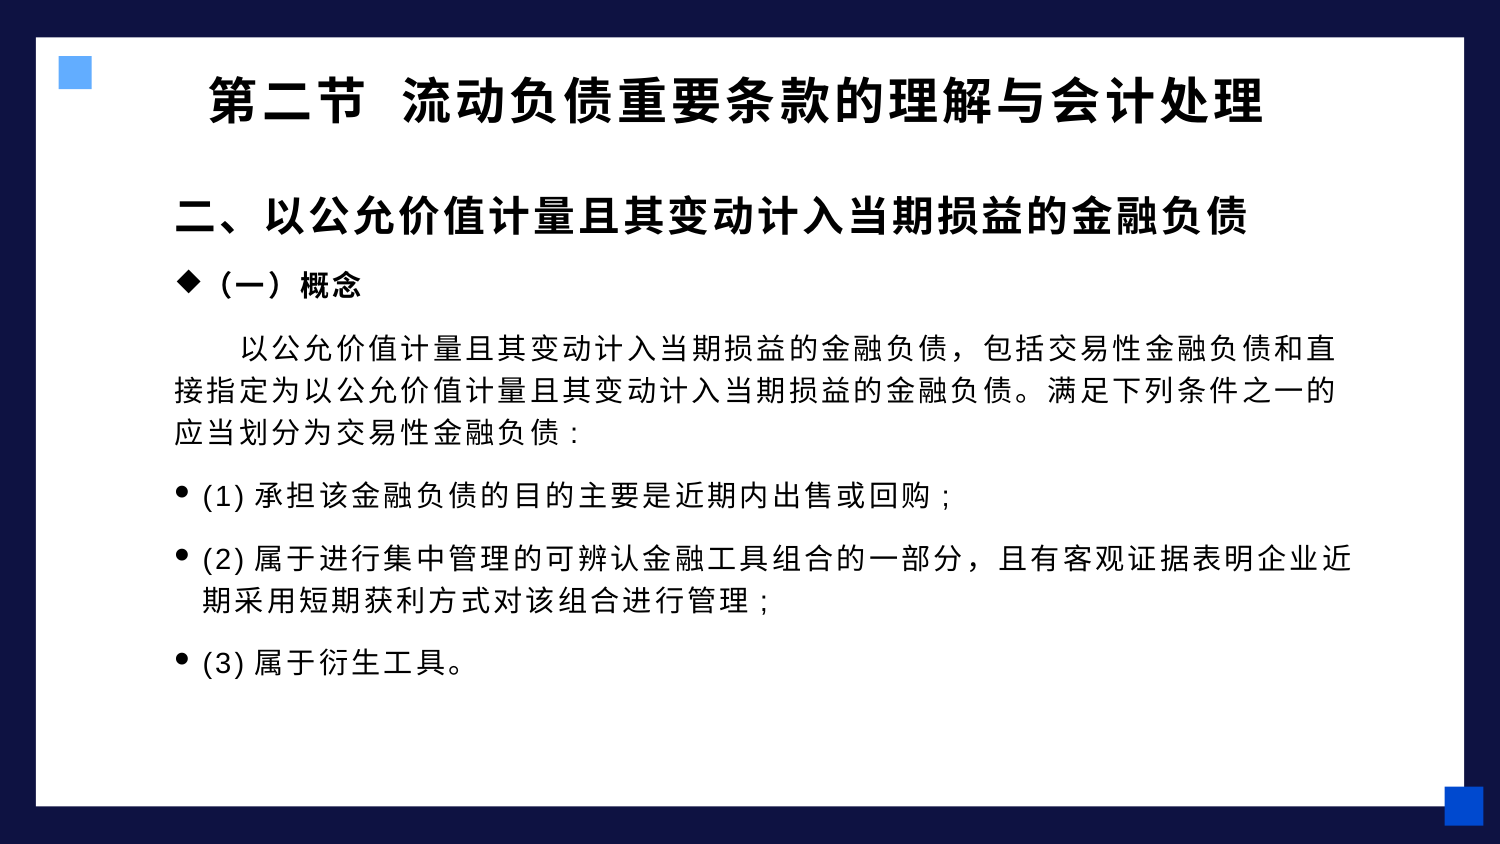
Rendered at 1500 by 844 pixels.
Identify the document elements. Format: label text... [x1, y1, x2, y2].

title 第二节 流动负债重要条款的理解与会计处理 [141, 48, 1327, 138]
list 二、以公允价值计量且其变动计入当期损益的金融负债 （一）概念 以公允价值计量且其变动计入当期损益的金融负债，包括交易性金融负债和直接指定为以公允价值计量且其变动计入当期损益的金融负债。满足下列条件之一的应当划分为交易性金融负债: (1)承担该金融负债的目的主要是近期内出售或回购; (2)属于进行集中管理的可辨认金融工具组合的一部分，且有客观证据表明企业近期采用短期获利方式对该组合进行管理; (3)属于衍生工具。 [157, 179, 1376, 604]
